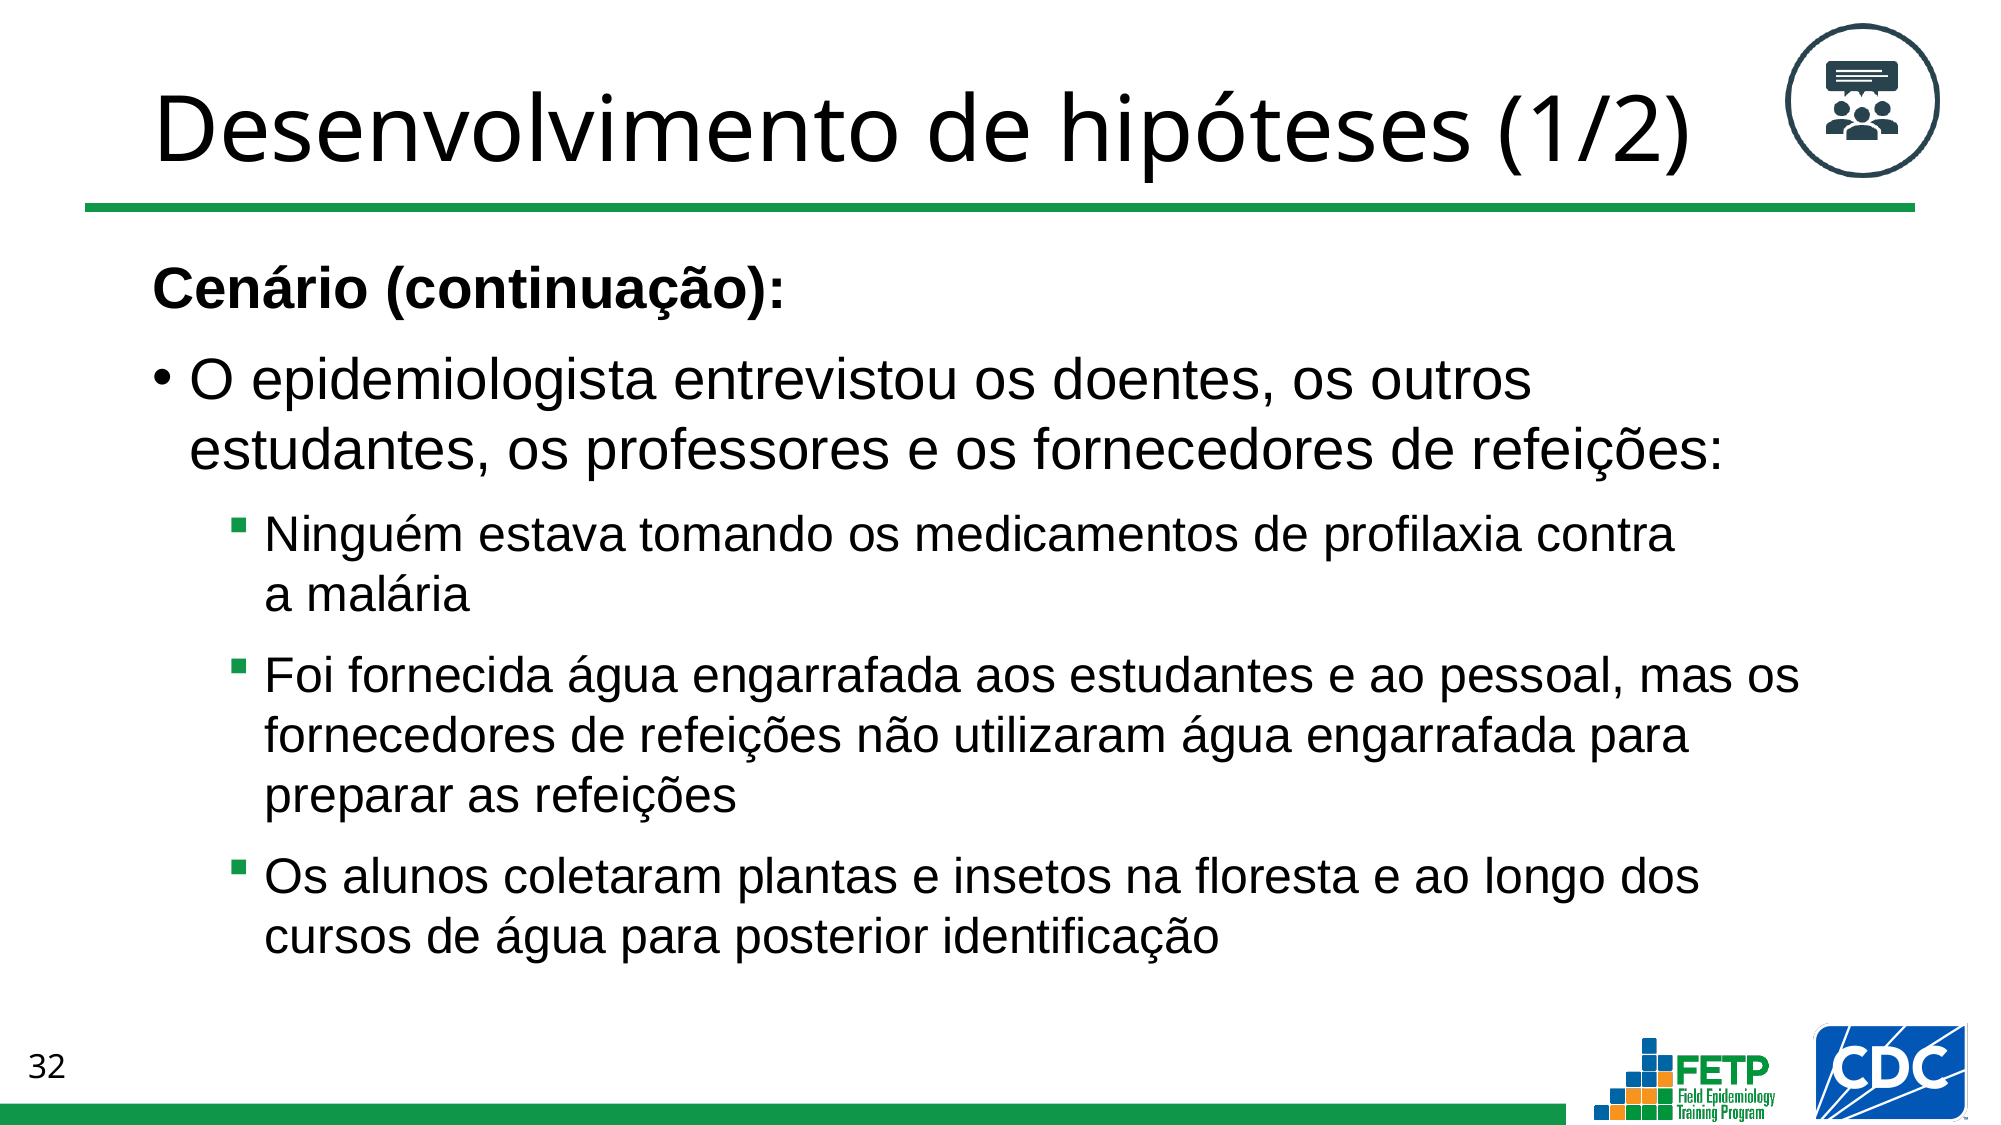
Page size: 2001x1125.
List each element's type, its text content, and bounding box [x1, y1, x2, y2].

picture [1594, 1038, 1775, 1122]
title Desenvolvimento de hipóteses (1/2) [137, 75, 1738, 207]
list Cenário (continuação): O epidemiologista entrevistou os doentes, os outros estudantes, os professores e os fornecedores de refeições: Ninguém estava tomando os medicamentos de profilaxia contra a malária Foi fornecida água engarrafada aos estudantes e ao pessoal, mas os fornecedores de refeições não utilizaram água engarrafada para preparar as refeições Os alunos coletaram plantas e insetos na floresta e ao longo dos cursos de água para posterior identificação [137, 242, 1863, 1004]
picture [1785, 23, 1940, 178]
picture [1813, 1023, 1968, 1122]
